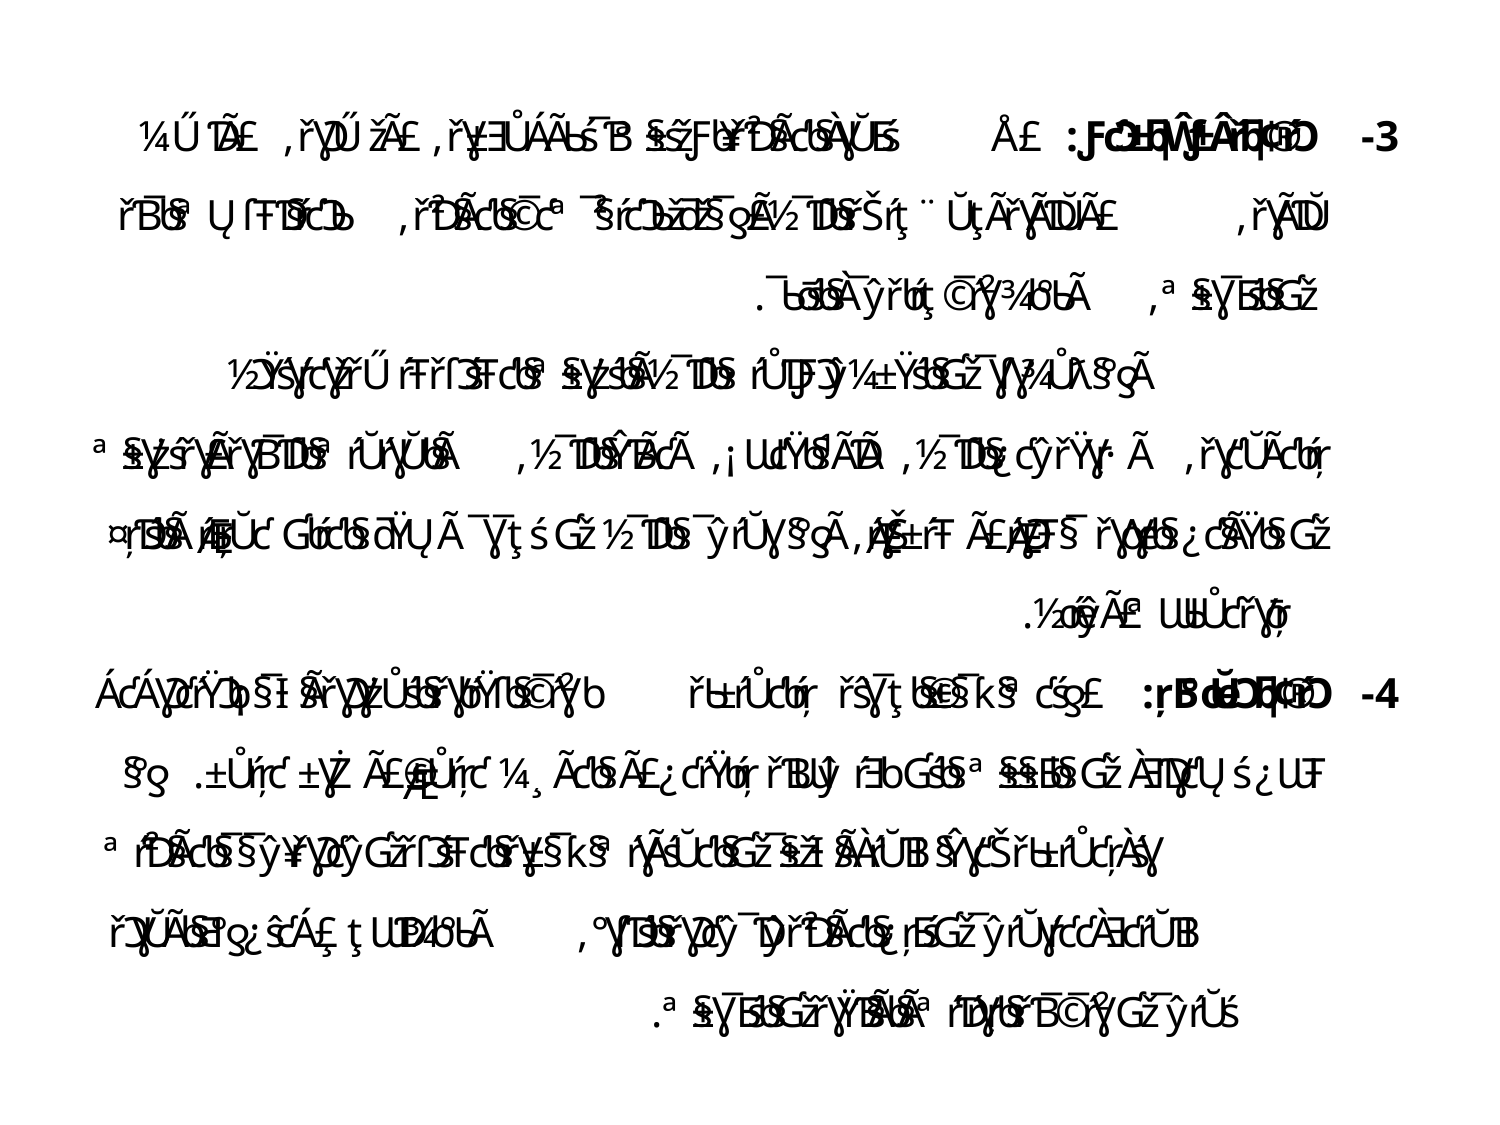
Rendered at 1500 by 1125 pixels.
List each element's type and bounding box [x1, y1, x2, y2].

picture [88, 101, 1400, 1083]
